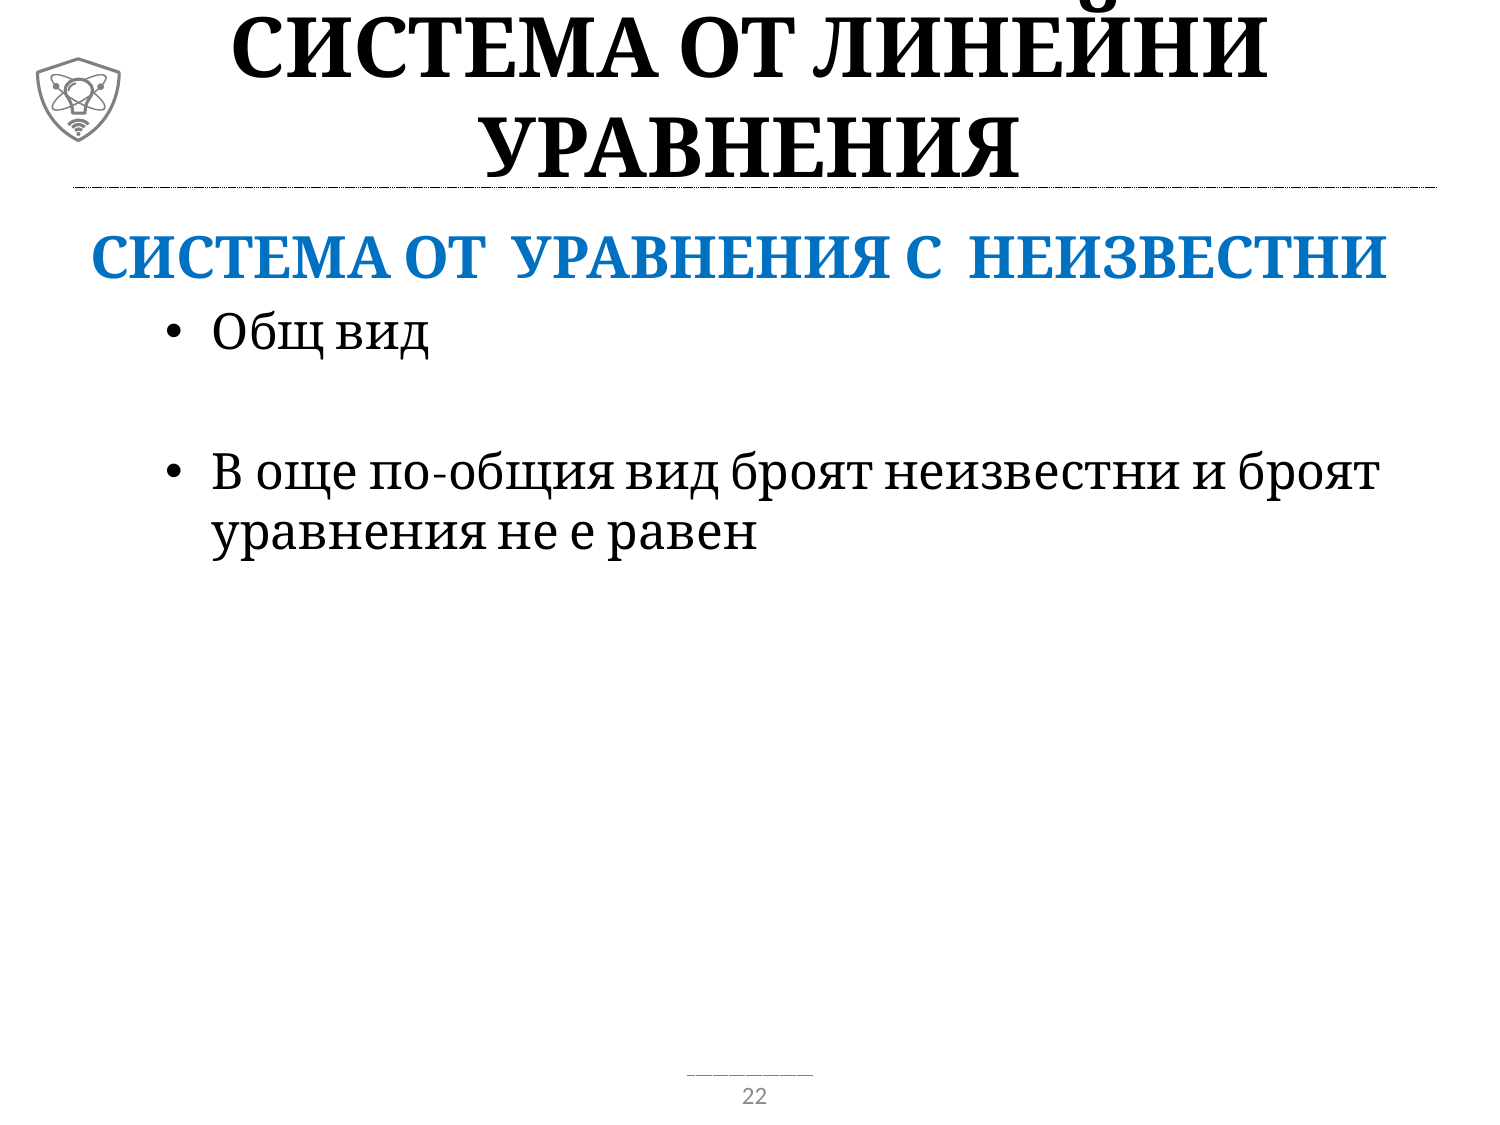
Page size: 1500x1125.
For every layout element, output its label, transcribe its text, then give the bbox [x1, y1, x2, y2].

slide_number 22 [579, 1065, 930, 1125]
title Система от линейни уравнения [0, 0, 1500, 188]
